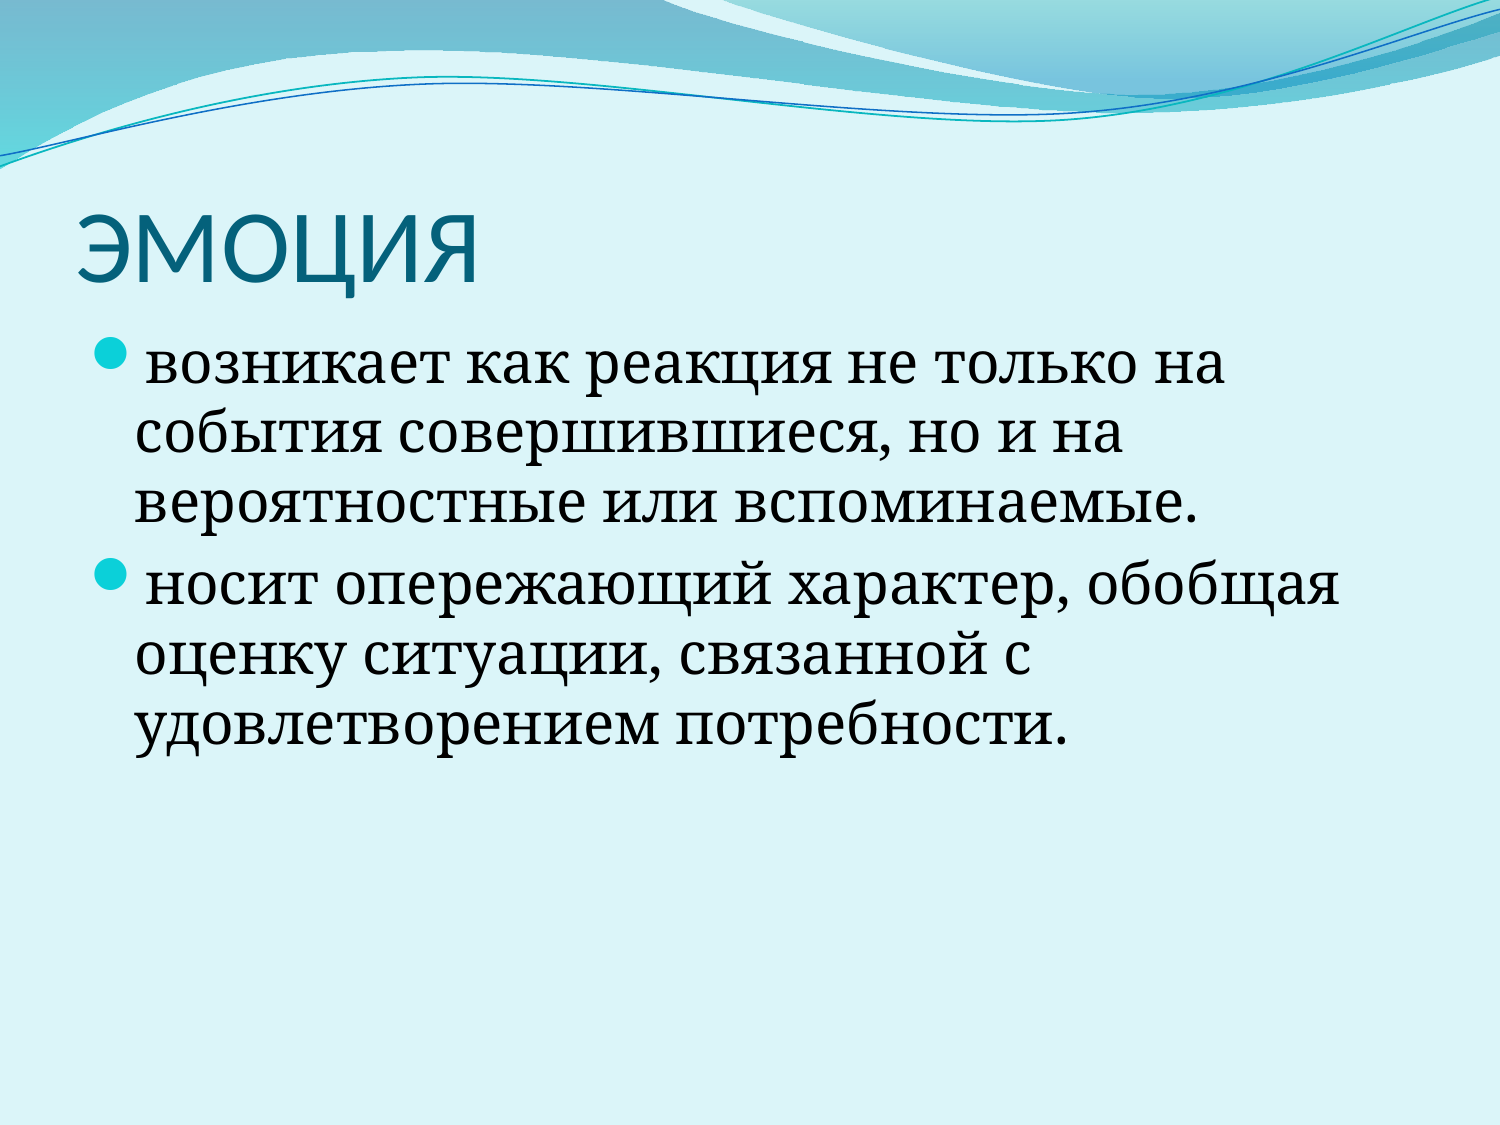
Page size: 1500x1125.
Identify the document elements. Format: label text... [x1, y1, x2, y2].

title ЭМОЦИЯ [75, 115, 1425, 303]
list возникает как реакция не только на события совершившиеся, но и на вероятностные или вспоминаемые. носит опережающий характер, обобщая оценку ситуации, связанной с удовлетворением потребности. [75, 317, 1425, 1038]
